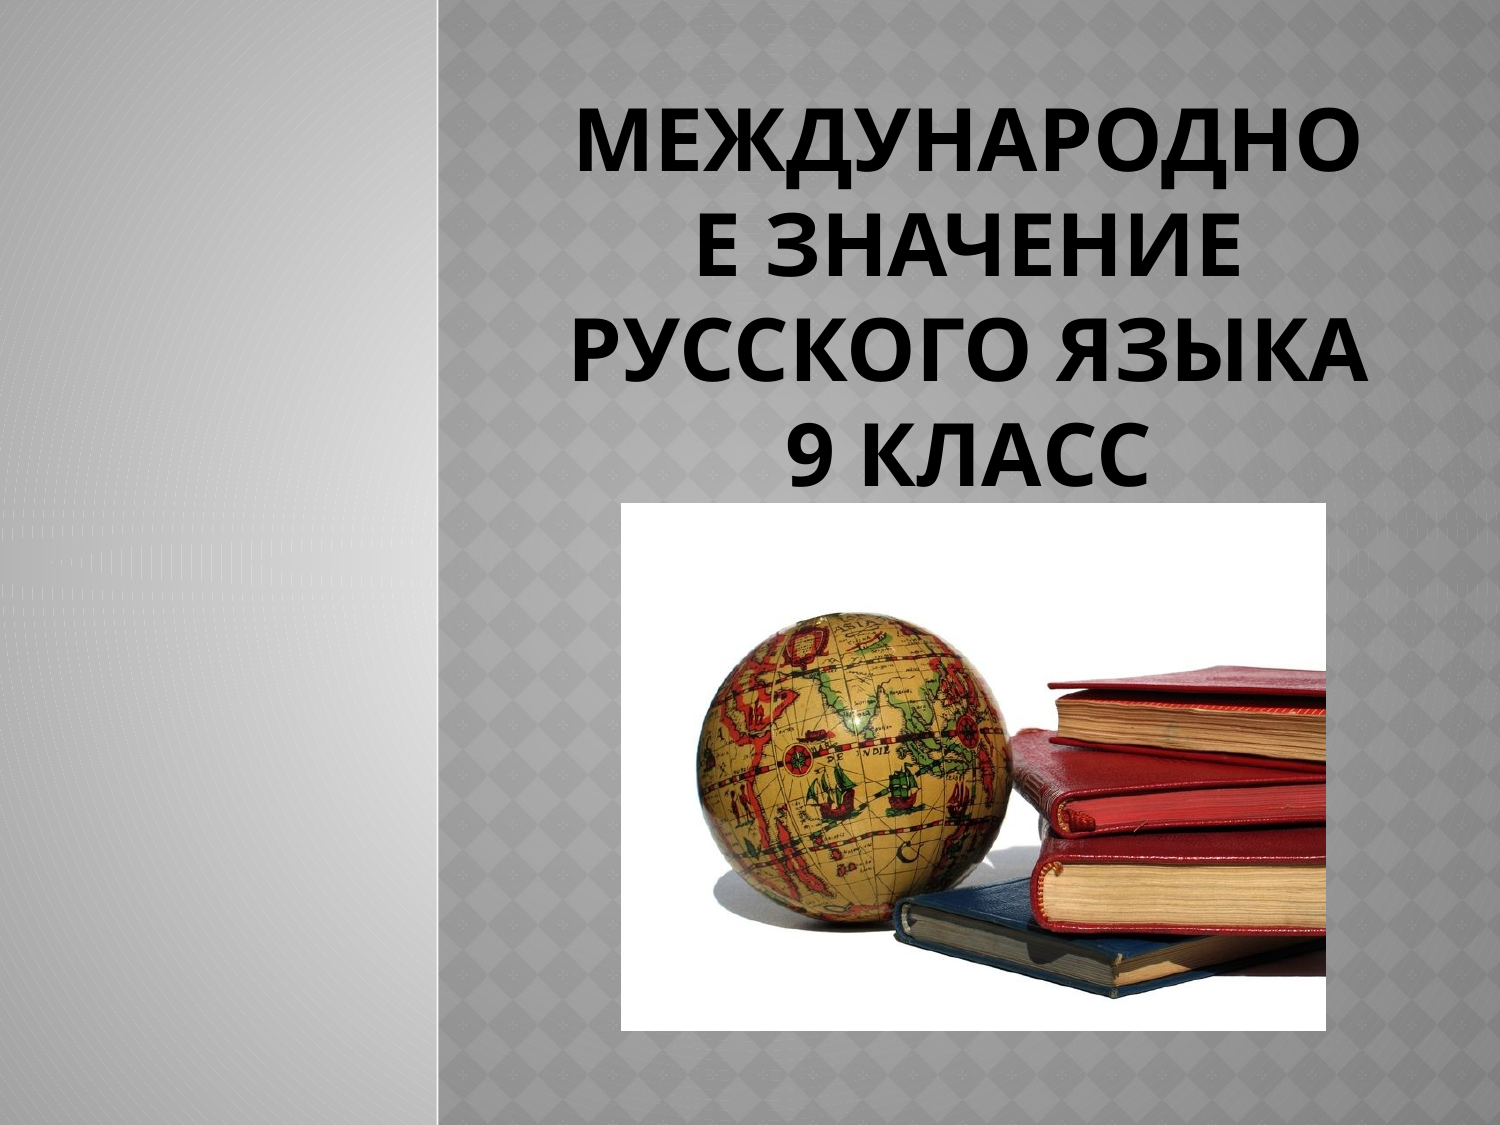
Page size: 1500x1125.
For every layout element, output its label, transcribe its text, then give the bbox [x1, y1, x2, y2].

picture [620, 503, 1326, 1032]
title Международное значение русского языка 9 класс [549, 30, 1388, 504]
